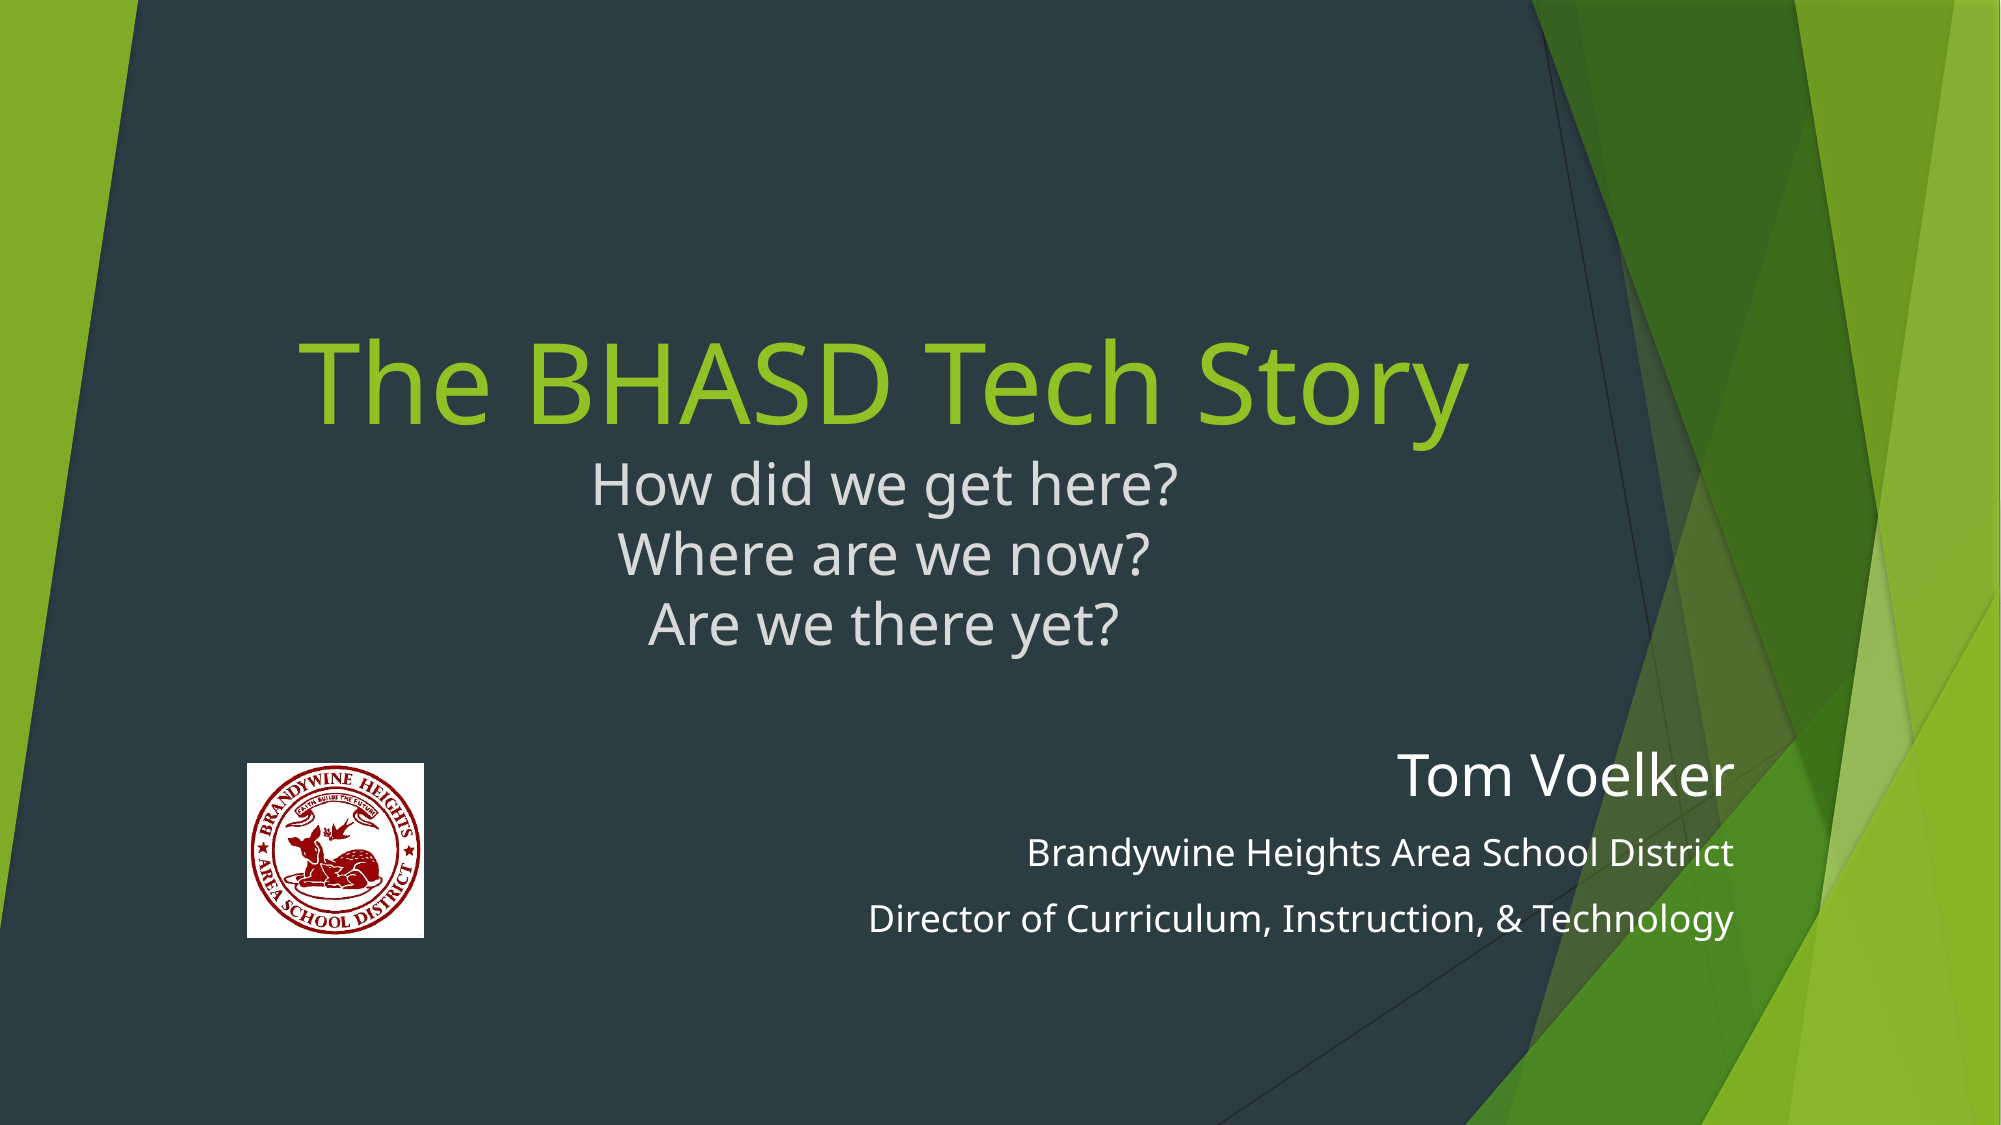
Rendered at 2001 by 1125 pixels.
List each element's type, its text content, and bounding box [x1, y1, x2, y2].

picture [246, 762, 425, 939]
title The BHASD Tech Story How did we get here? Where are we now? Are we there yet? [247, 212, 1522, 665]
subtitle Tom Voelker Brandywine Heights Area School District Director of Curriculum, Instruction, & Technology [249, 730, 1750, 971]
